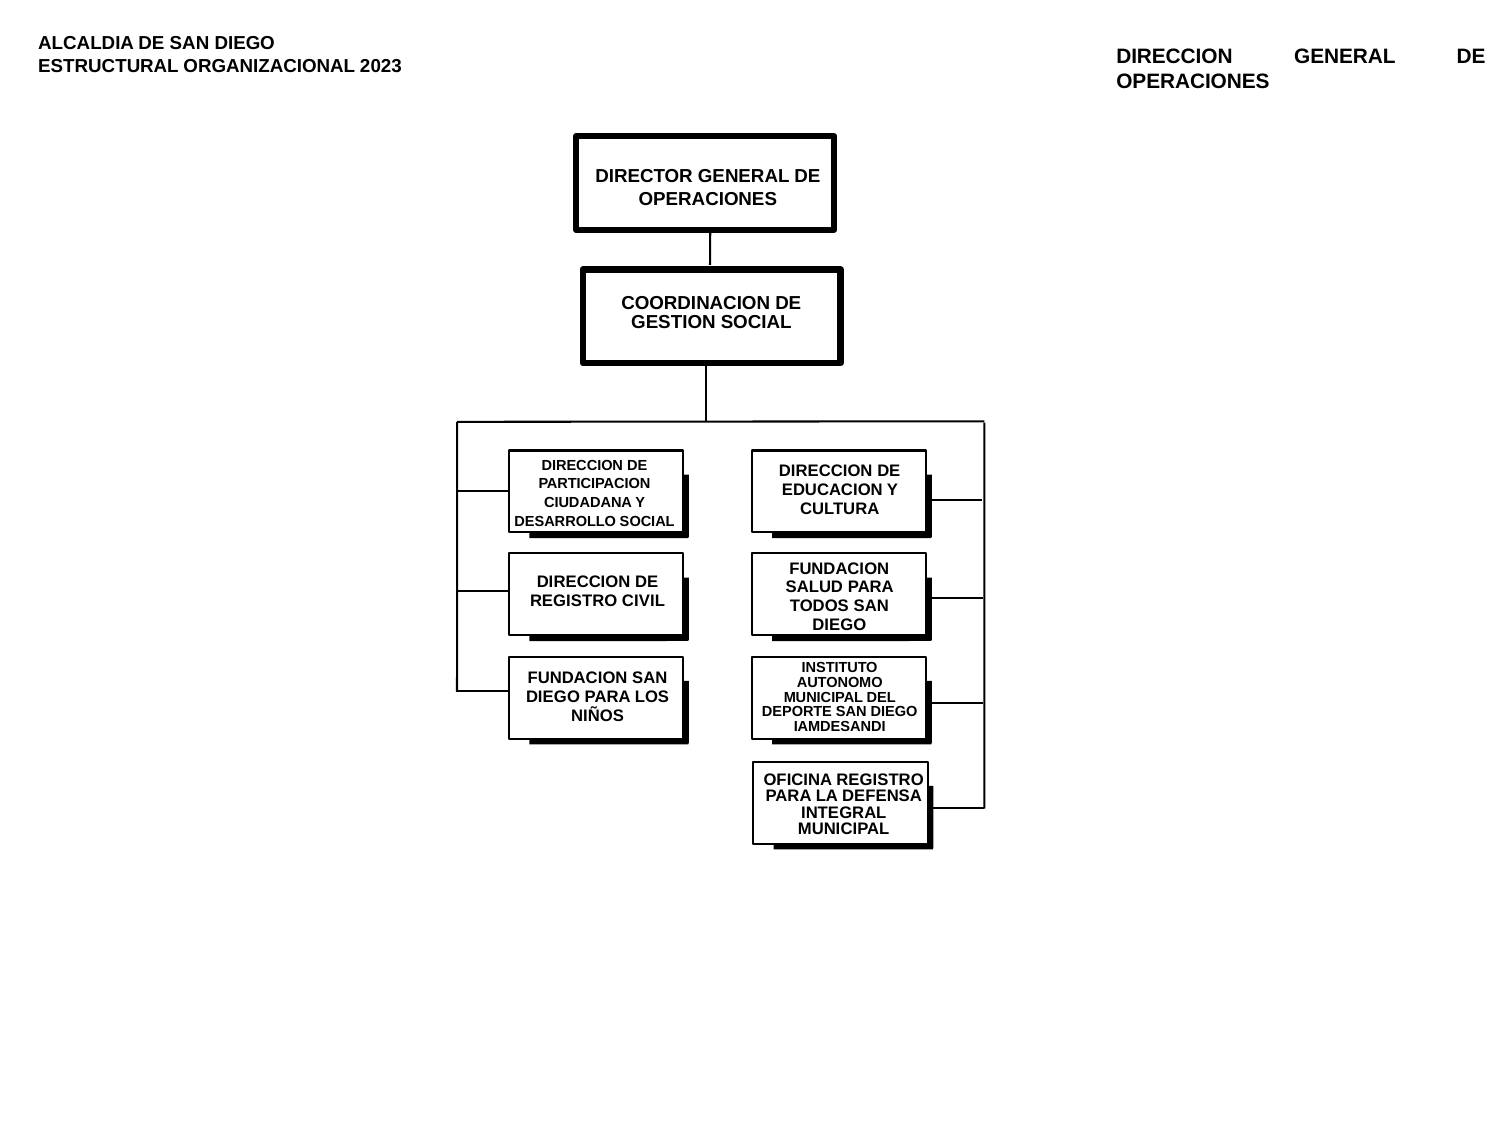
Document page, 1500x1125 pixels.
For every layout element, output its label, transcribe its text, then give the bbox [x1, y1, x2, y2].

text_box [455, 135, 985, 849]
text_box DIRECCION GENERAL DE OPERACIONES [1101, 35, 1500, 100]
text_box ALCALDIA DE SAN DIEGO ESTRUCTURAL ORGANIZACIONAL 2023 [23, 23, 551, 84]
